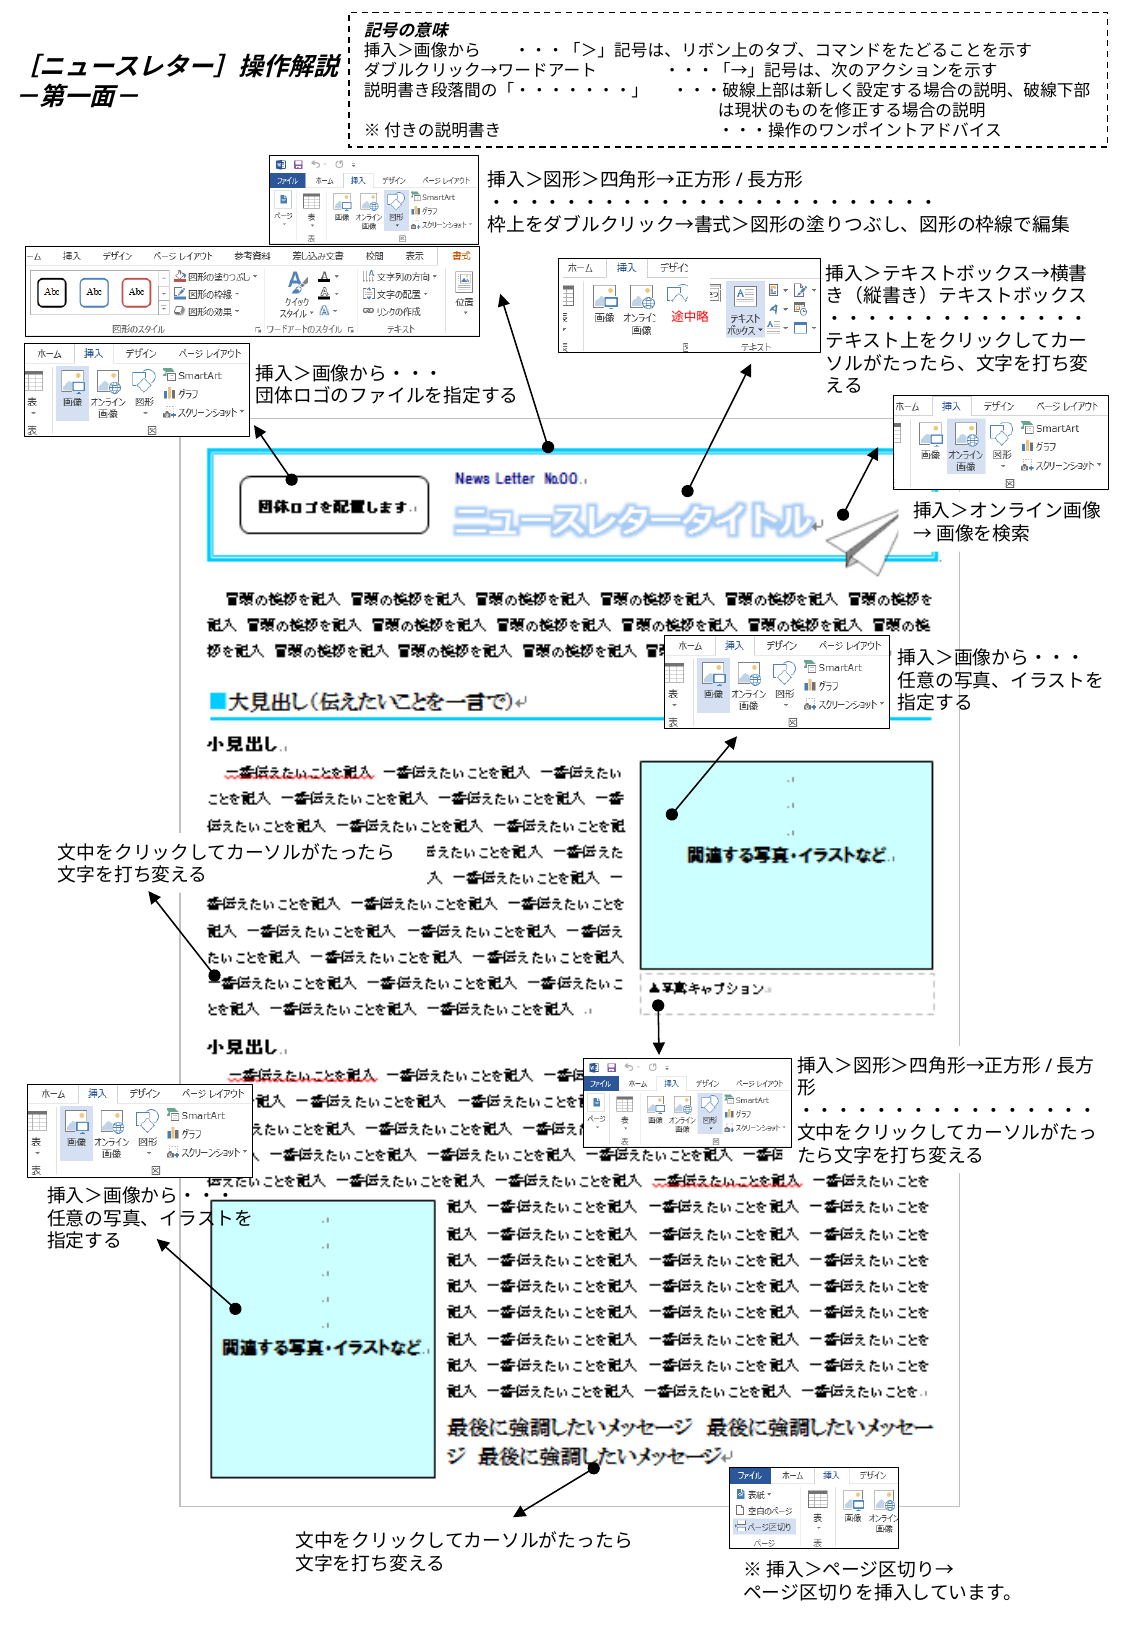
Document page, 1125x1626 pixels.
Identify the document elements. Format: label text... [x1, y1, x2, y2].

text_box 挿入＞図形＞四角形→正方形/長方形 ・・・・・・・・・・・・・・・・・・・・・・・・ 枠上をダブルクリック→書式＞図形の塗りつぶし、図形の枠線で編集 [483, 160, 1102, 243]
text_box 文中をクリックしてカーソルがたったら 文字を打ち変える [280, 1521, 660, 1582]
text_box 挿入＞画像から・・・ 任意の写真、イラストを 指定する [963, 638, 1125, 721]
text_box 挿入＞オンライン画像 →画像を検索 [963, 491, 1125, 552]
text_box 文中をクリックしてカーソルがたったら 文字を打ち変える [43, 833, 175, 893]
picture [24, 344, 1109, 1549]
text_box 挿入＞画像から・・・ 任意の写真、イラストを 指定する [32, 1185, 175, 1259]
picture [25, 246, 480, 337]
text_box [557, 256, 824, 355]
text_box 記号の意味 挿入＞画像から ・・・「＞」記号は、リボン上のタブ、コマンドをたどることを示す ダブルクリック→ワードアート ・・・「→」記号は、次のアクションを示す 説明書き段落間の「・・・・・・・」 ・・・破線上部は新しく設定する場合の説明、破線下部 は現状のものを修正する場合の説明 ※付きの説明書き ・・・操作のワンポイントアドバイス [348, 12, 1108, 147]
text_box ※挿入＞ページ区切り→ ページ区切りを挿入しています。 [728, 1550, 1074, 1611]
text_box [497, 293, 520, 354]
text_box 挿入＞テキストボックス→横書き（縦書き）テキストボックス ・・・・・・・・・・・・・・ テキスト上をクリックしてカーソルがたったら、文字を打ち変える [811, 253, 1107, 404]
text_box [724, 363, 752, 417]
text_box 挿入＞画像から・・・ 団体ロゴのファイルを指定する [254, 354, 579, 414]
text_box [513, 1514, 527, 1518]
text_box 挿入＞図形＞四角形→正方形/長方形 ・・・・・・・・・・・・・・・・ 文中をクリックしてカーソルがたったら文字を打ち変える [963, 1046, 1125, 1174]
picture [270, 155, 479, 244]
text_box [148, 891, 175, 926]
text_box ［ニュースレター］操作解説 －第一面－ [0, 43, 348, 118]
